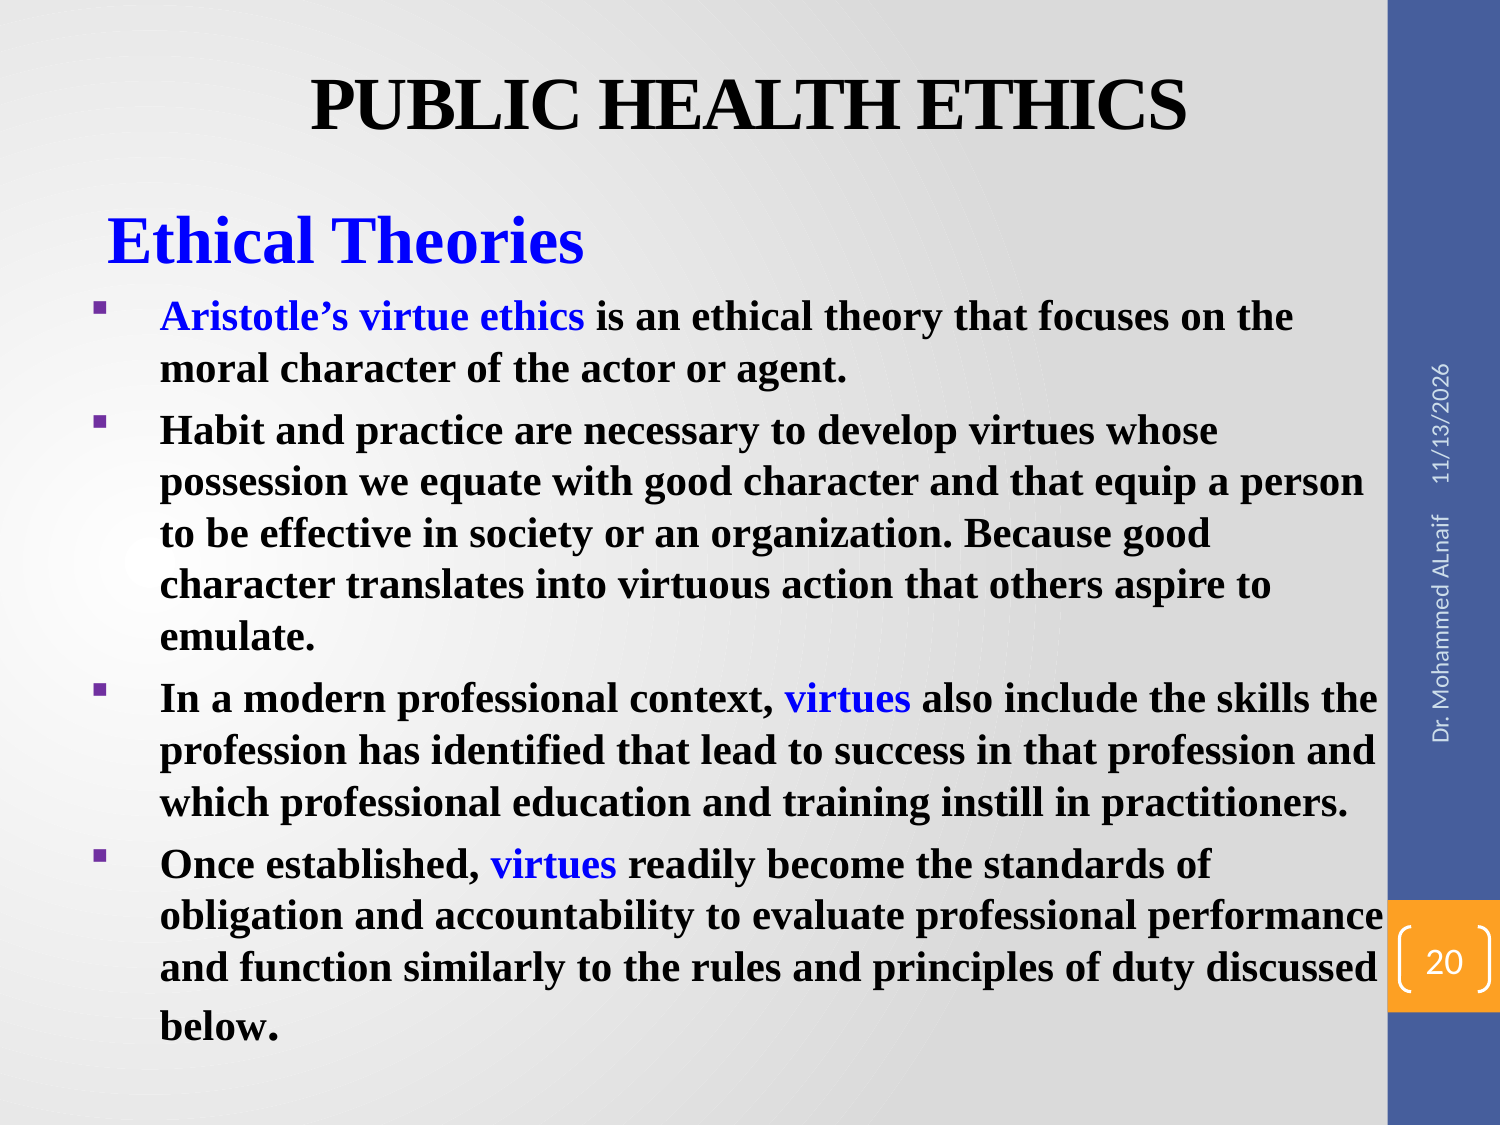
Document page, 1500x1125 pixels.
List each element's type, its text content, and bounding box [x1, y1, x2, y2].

title PUBLIC HEALTH ETHICS [75, 37, 1425, 163]
footer Dr. Mohammed ALnaif [1408, 500, 1469, 889]
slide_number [1408, 100, 1469, 500]
slide_number 20 [1400, 925, 1492, 994]
list Ethical Theories Aristotle’s virtue ethics is an ethical theory that focuses on the moral character of the actor or agent. Habit and practice are necessary to develop virtues whose possession we equate with good character and that equip a person to be effective in society or an organization. Because good character translates into virtuous action that others aspire to emulate. In a modern professional context, virtues also include the skills the profession has identified that lead to success in that profession and which professional education and training instill in practitioners. Once established, virtues readily become the standards of obligation and accountability to evaluate professional performance and function similarly to the rules and principles of duty discussed below. [75, 187, 1400, 1088]
